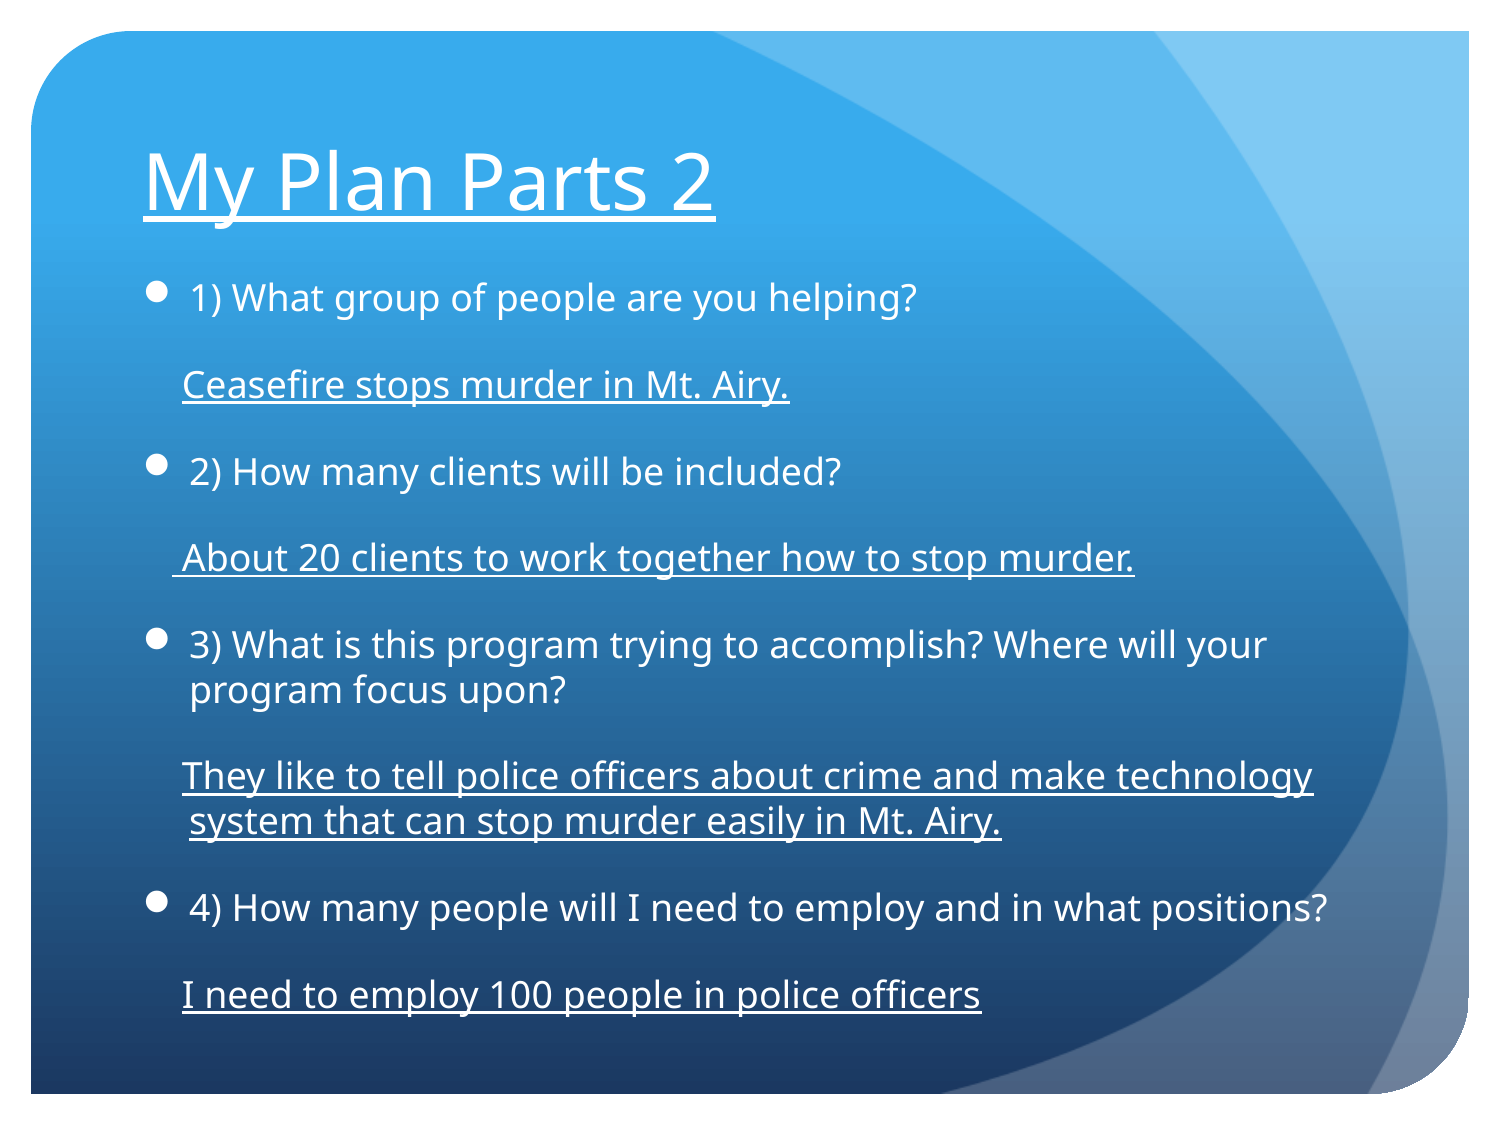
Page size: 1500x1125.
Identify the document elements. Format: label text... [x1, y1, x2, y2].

picture [24, 30, 1473, 1094]
list 1) What group of people are you helping? Ceasefire stops murder in Mt. Airy. 2) How many clients will be included? About 20 clients to work together how to stop murder. 3) What is this program trying to accomplish? Where will your program focus upon? They like to tell police officers about crime and make technology system that can stop murder easily in Mt. Airy. 4) How many people will I need to employ and in what positions? I need to employ 100 people in police officers [127, 266, 1372, 1032]
title My Plan Parts 2 [127, 62, 1372, 234]
